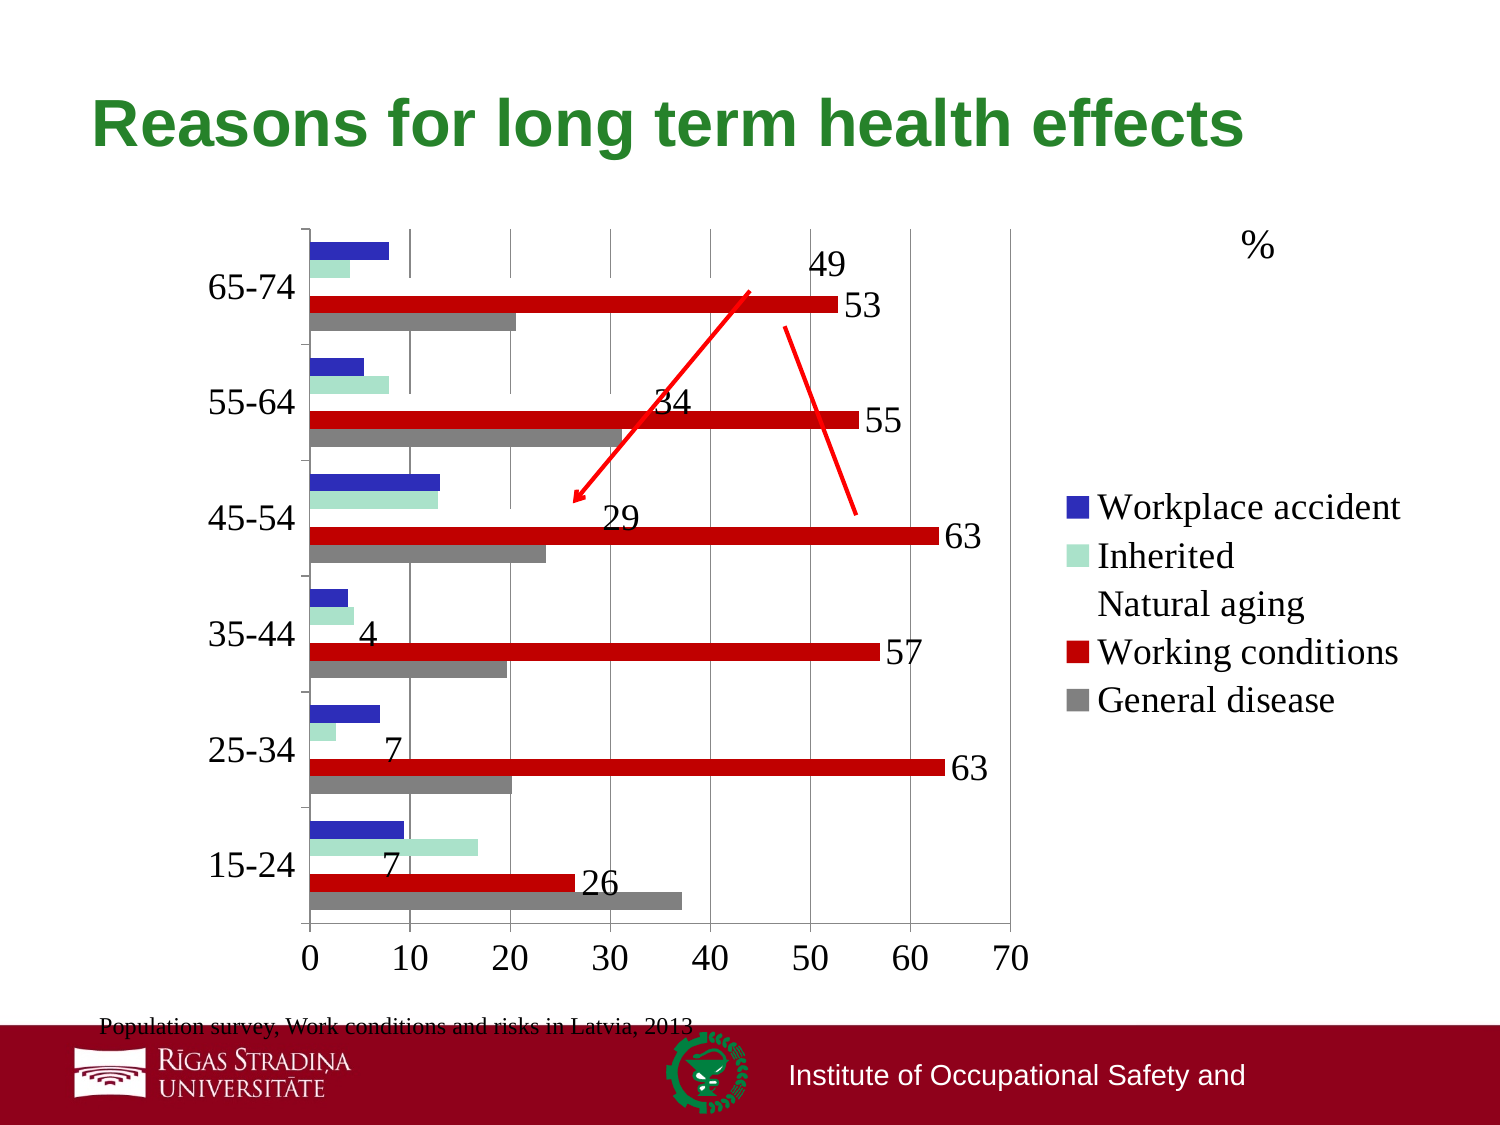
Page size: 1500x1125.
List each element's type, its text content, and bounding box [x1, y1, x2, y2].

text_box Population survey, Work conditions and risks in Latvia, 2013 [84, 974, 1500, 1047]
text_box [572, 290, 751, 504]
title Reasons for long term health effects [76, 31, 1427, 219]
picture [0, 0, 1500, 1125]
chart [182, 212, 1427, 995]
